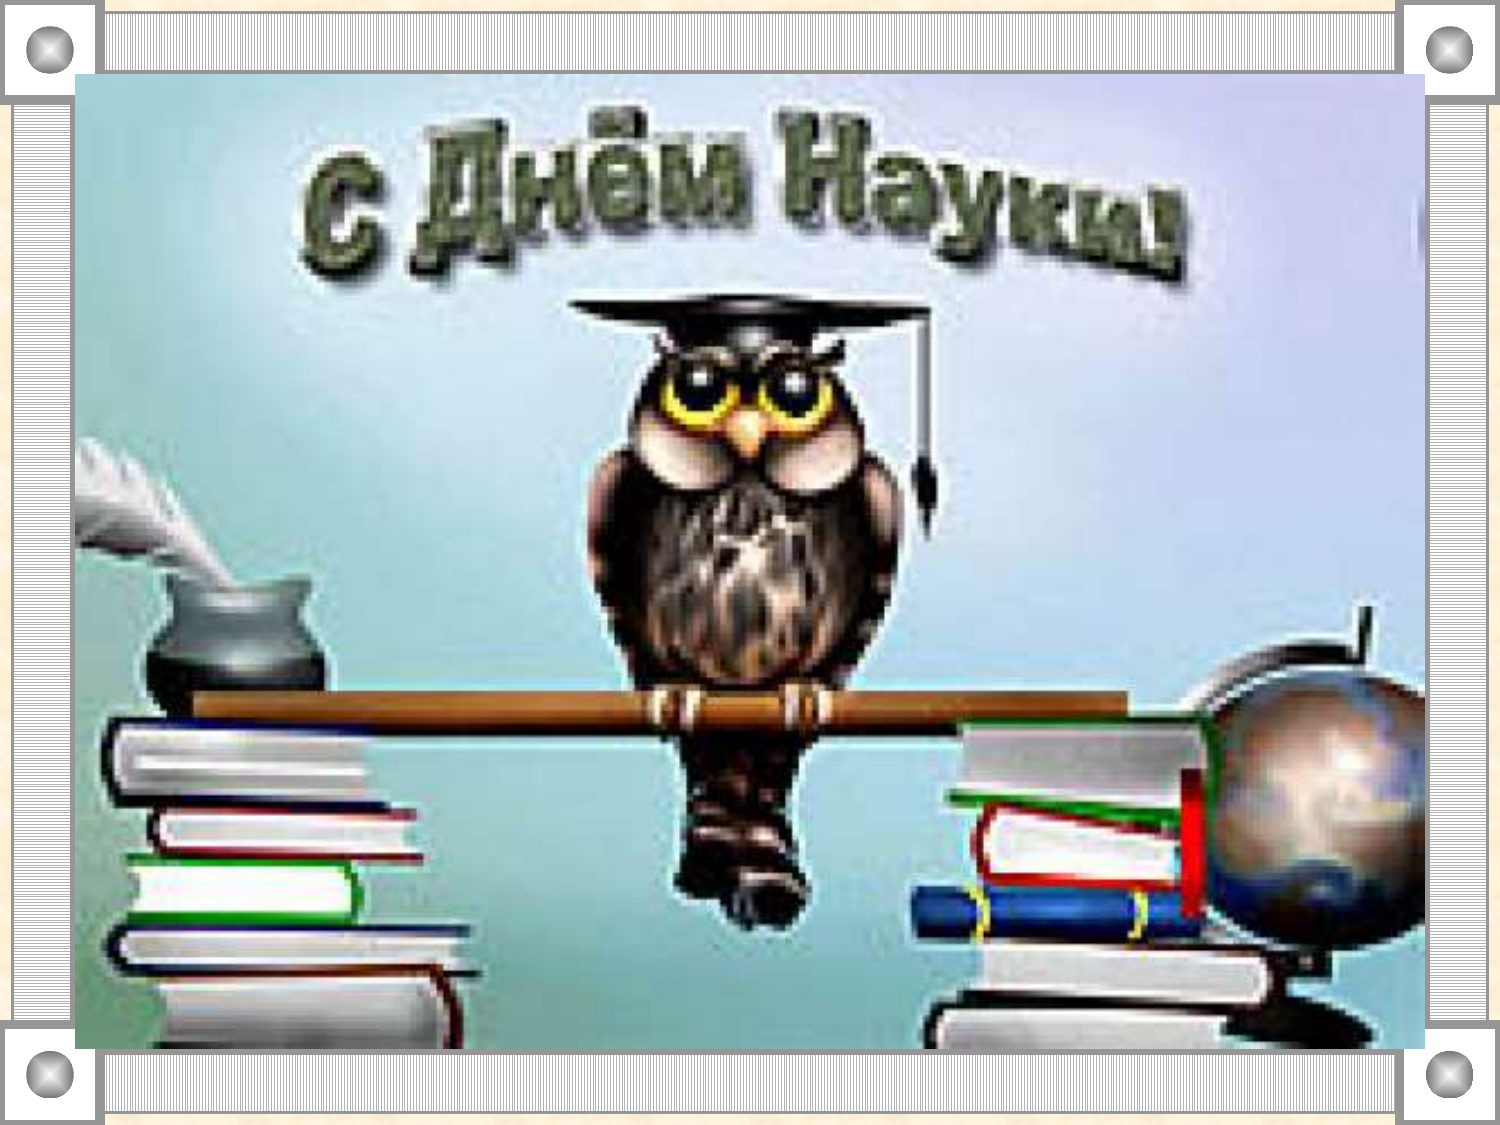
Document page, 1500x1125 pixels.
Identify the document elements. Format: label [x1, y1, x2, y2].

picture [105, 0, 1395, 11]
picture [74, 74, 1426, 1050]
picture [1489, 105, 1500, 1020]
picture [105, 1114, 1395, 1125]
picture [0, 105, 11, 1020]
